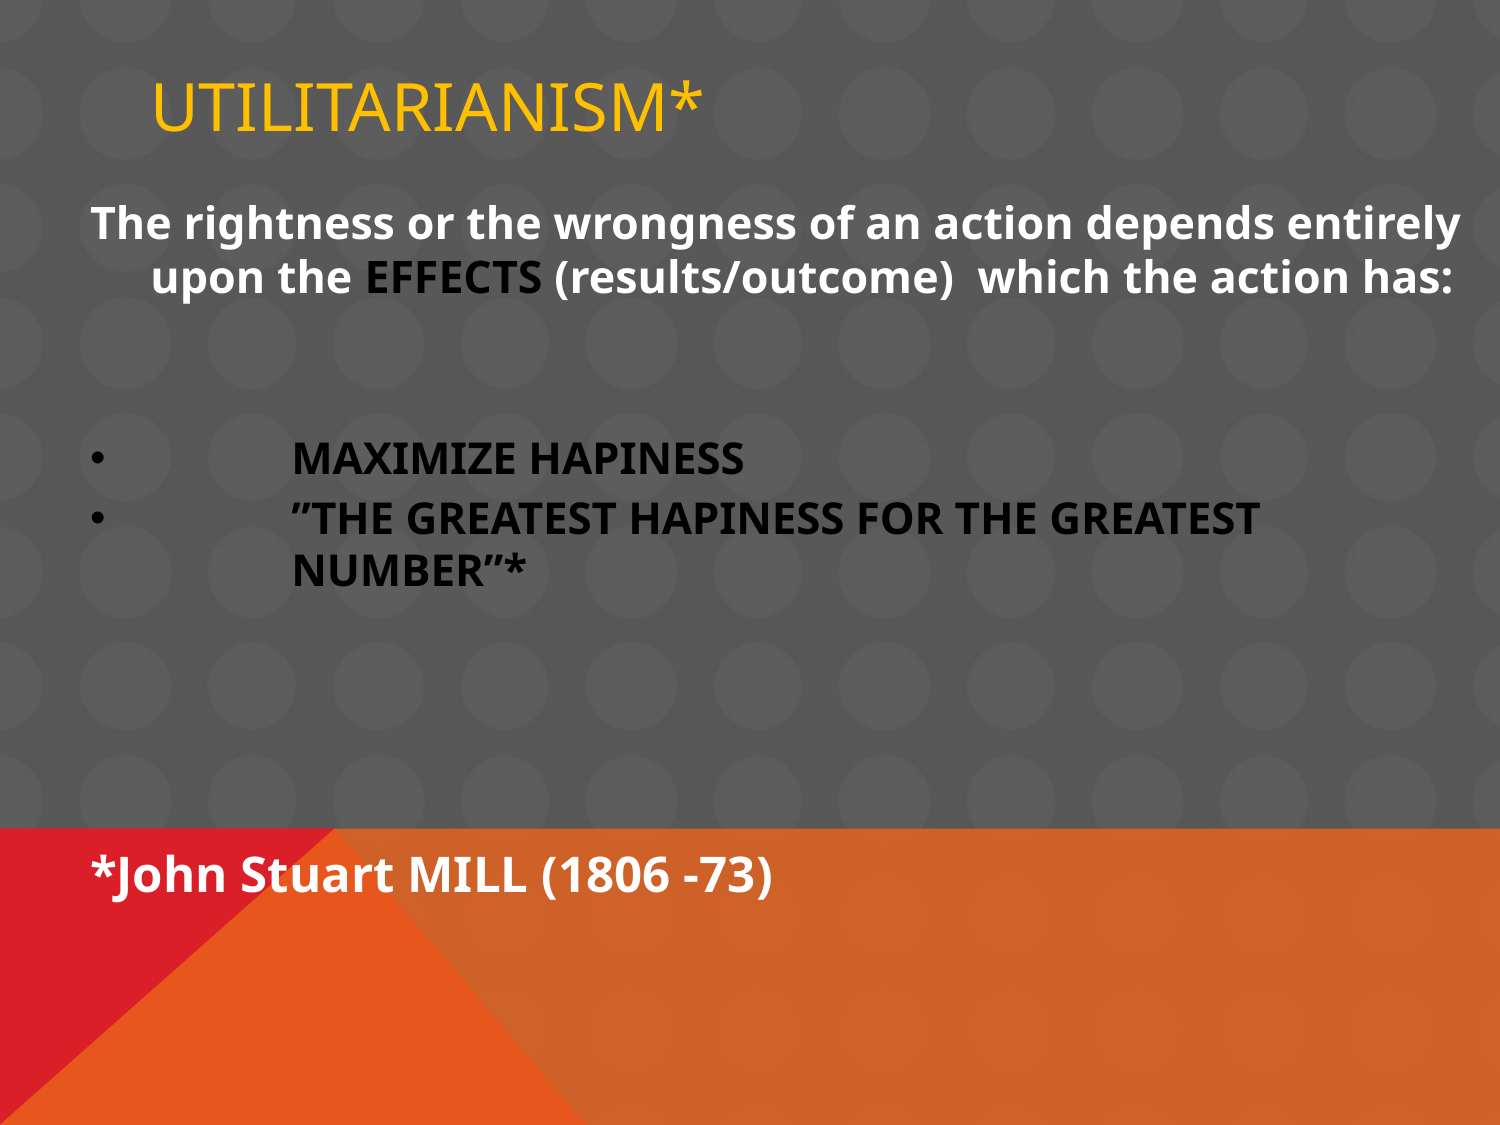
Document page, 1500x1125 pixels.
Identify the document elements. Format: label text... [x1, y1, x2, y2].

title Utilitarianism* [135, 60, 1369, 150]
list The rightness or the wrongness of an action depends entirely upon the EFFECTS (results/outcome) which the action has: MAXIMIZE HAPINESS ”THE GREATEST HAPINESS FOR THE GREATEST NUMBER”* *John Stuart MILL (1806 -73) [75, 187, 1500, 925]
